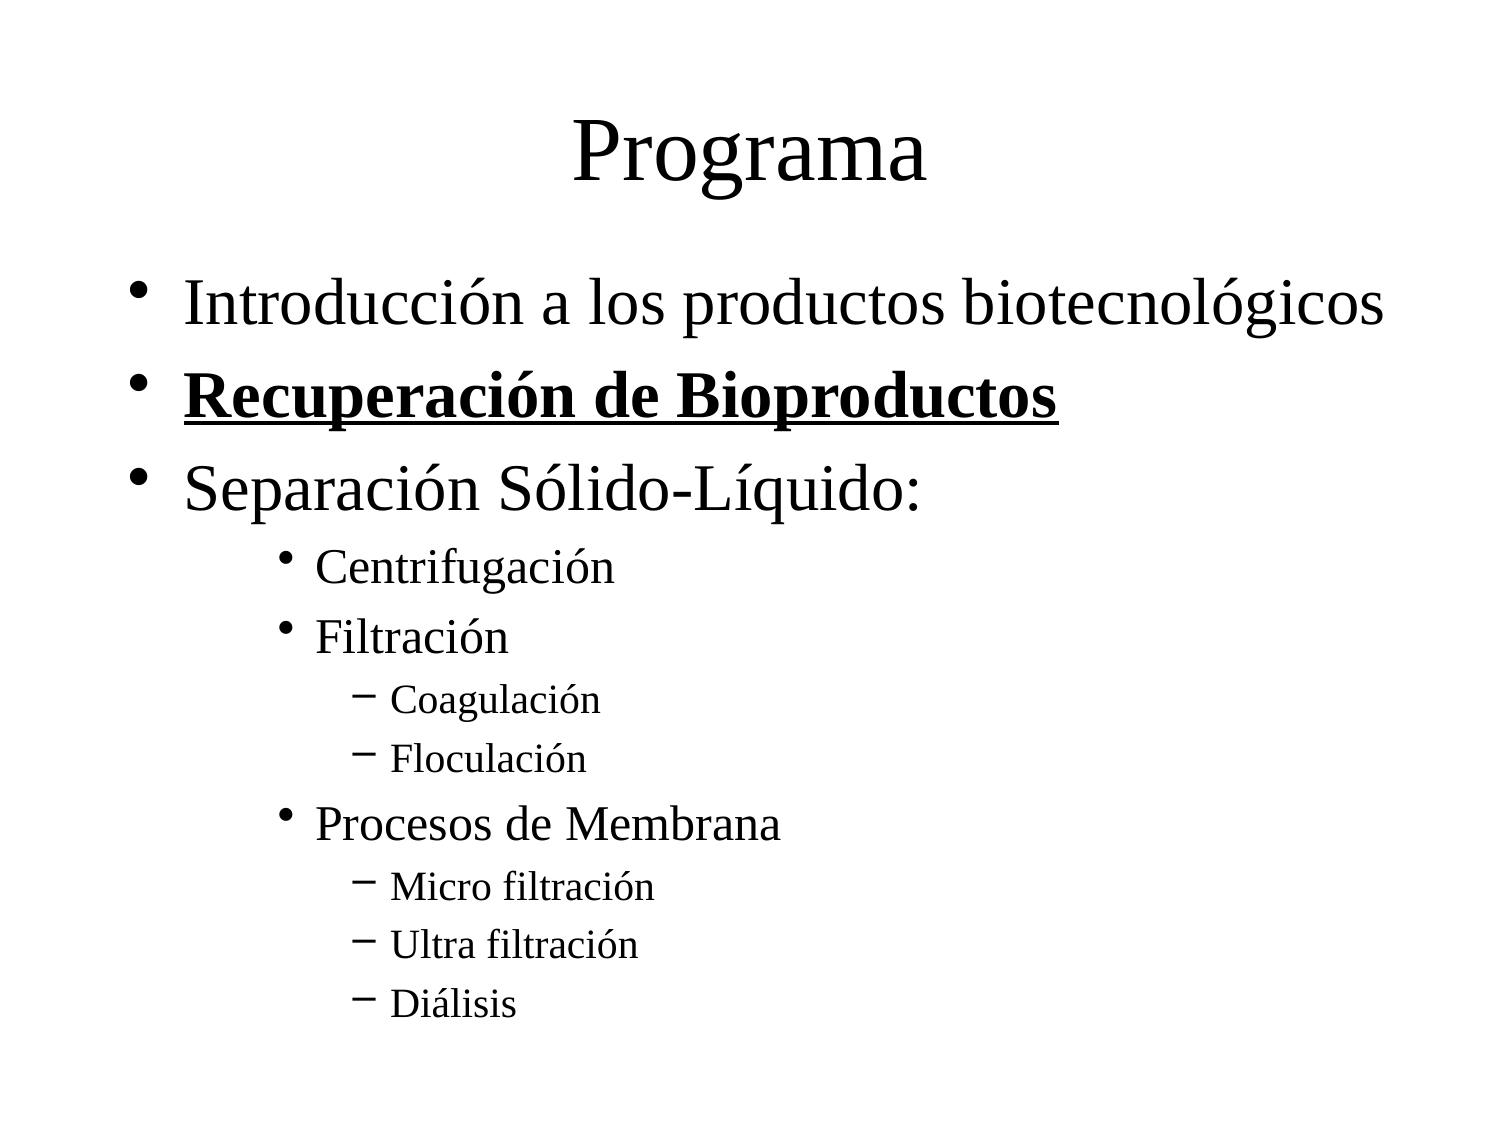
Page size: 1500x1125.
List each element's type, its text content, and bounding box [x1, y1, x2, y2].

title Programa [112, 49, 1388, 238]
list Introducción a los productos biotecnológicos Recuperación de Bioproductos Separación Sólido-Líquido: Centrifugación Filtración Coagulación Floculación Procesos de Membrana Micro filtración Ultra filtración Diálisis [112, 249, 1454, 1001]
